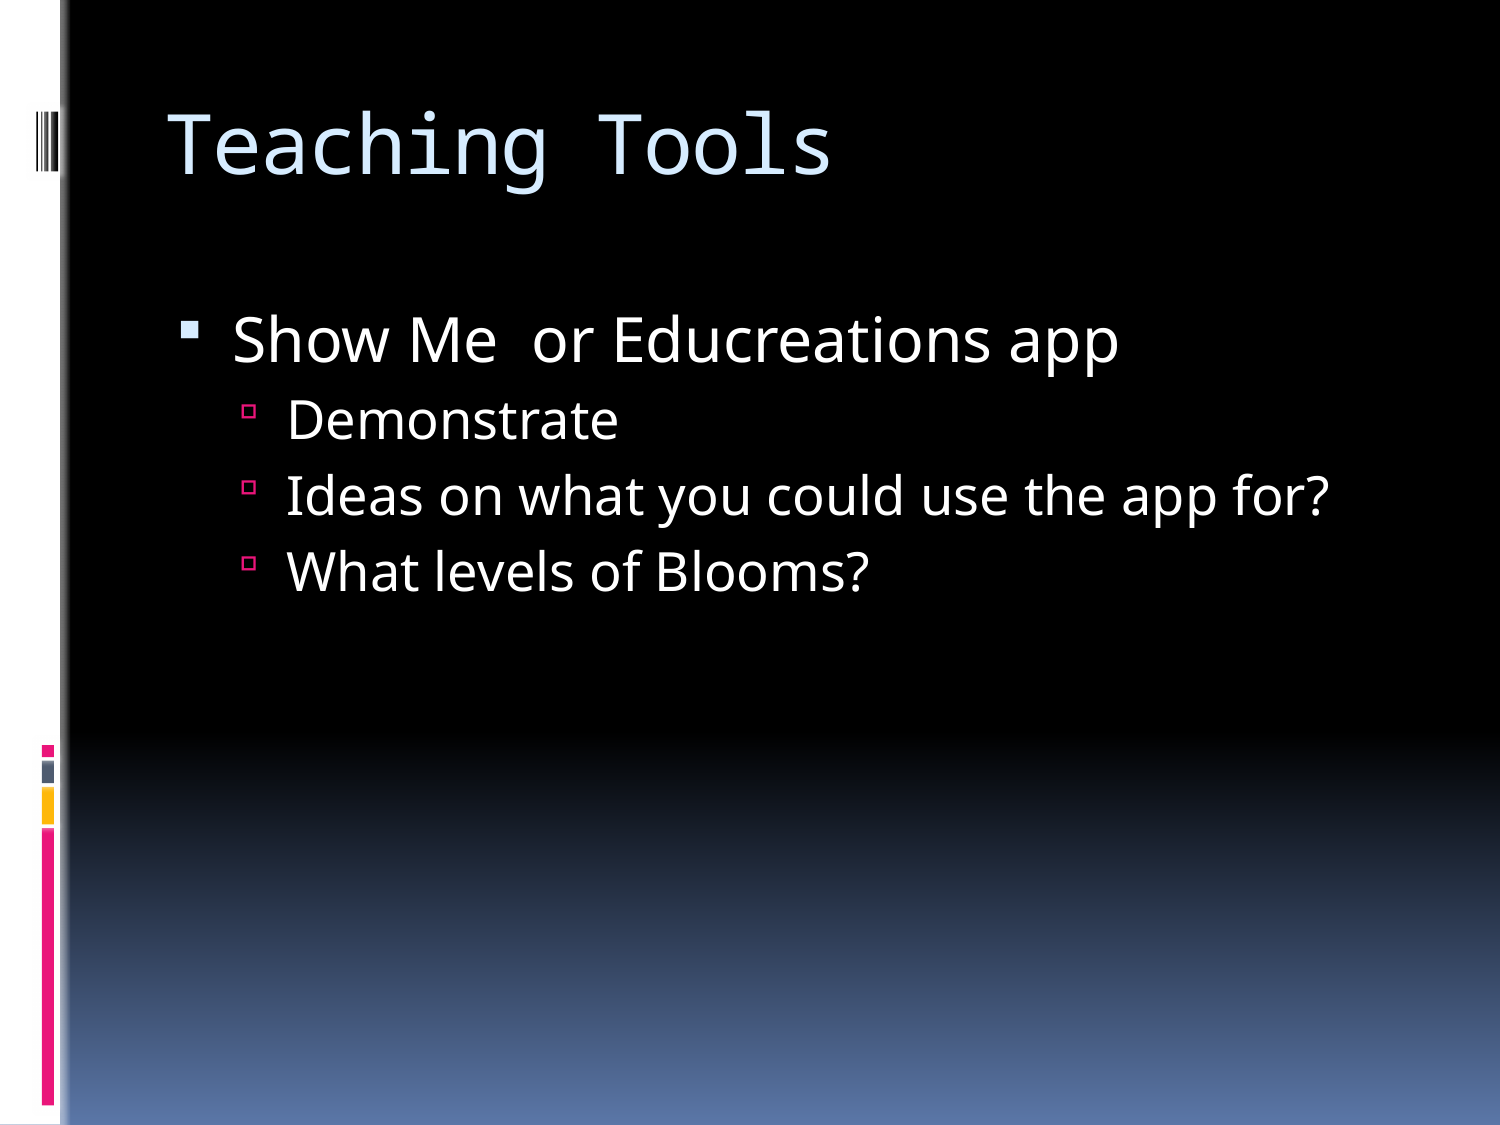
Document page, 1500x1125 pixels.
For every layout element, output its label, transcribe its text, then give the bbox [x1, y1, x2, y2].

list Show Me or Educreations app Demonstrate Ideas on what you could use the app for? What levels of Blooms? [150, 292, 1425, 1043]
title Teaching Tools [150, 83, 1425, 234]
